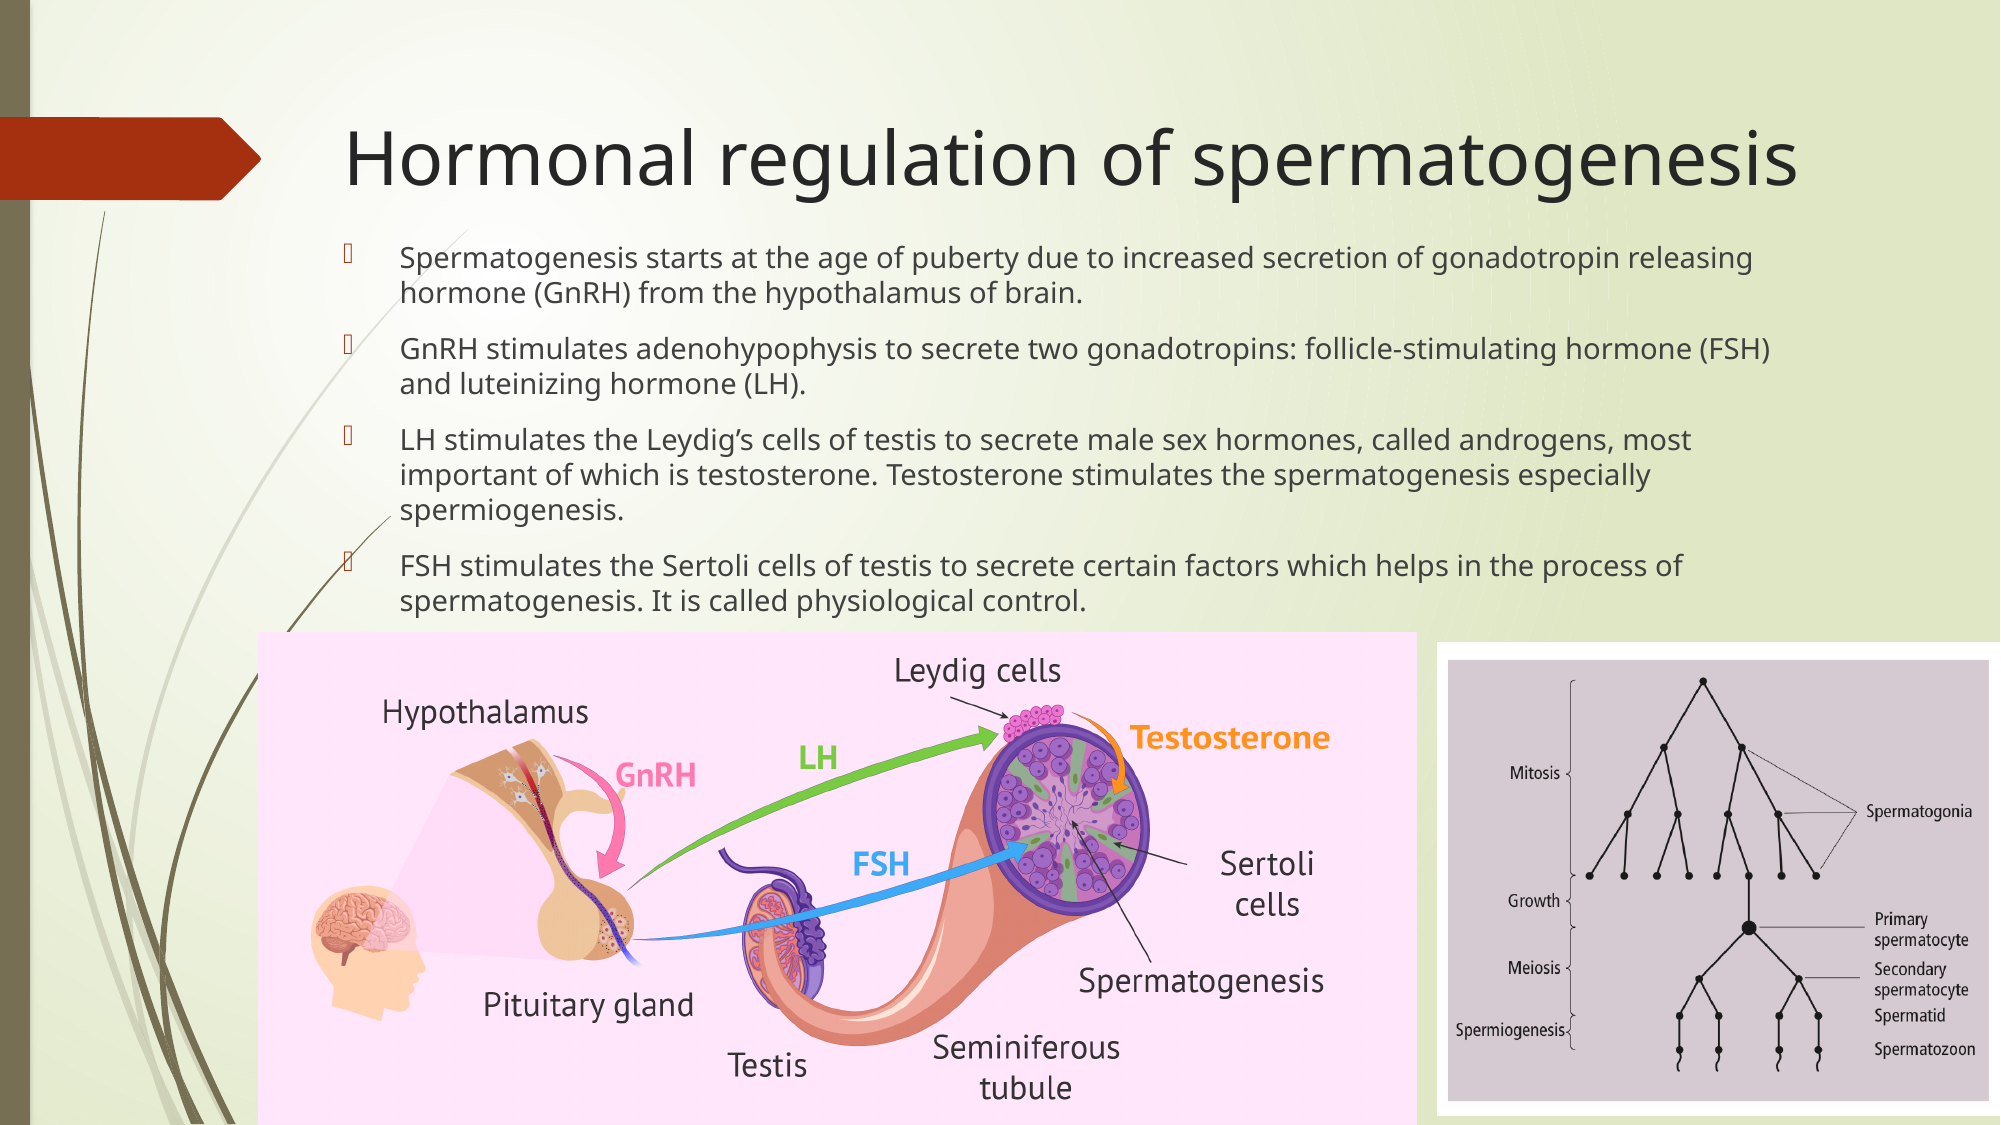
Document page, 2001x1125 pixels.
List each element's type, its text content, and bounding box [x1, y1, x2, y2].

picture [1436, 641, 2000, 1116]
list Spermatogenesis starts at the age of puberty due to increased secretion of gonadotropin releasing hormone (GnRH) from the hypothalamus of brain. GnRH stimulates adenohypophysis to secrete two gonadotropins: follicle-stimulating hormone (FSH) and luteinizing hormone (LH). LH stimulates the Leydig’s cells of testis to secrete male sex hormones, called androgens, most important of which is testosterone. Testosterone stimulates the spermatogenesis especially spermiogenesis. FSH stimulates the Sertoli cells of testis to secrete certain factors which helps in the process of spermatogenesis. It is called physiological control. [328, 231, 1818, 852]
picture [258, 632, 1418, 1125]
title Hormonal regulation of spermatogenesis [328, 102, 1888, 313]
